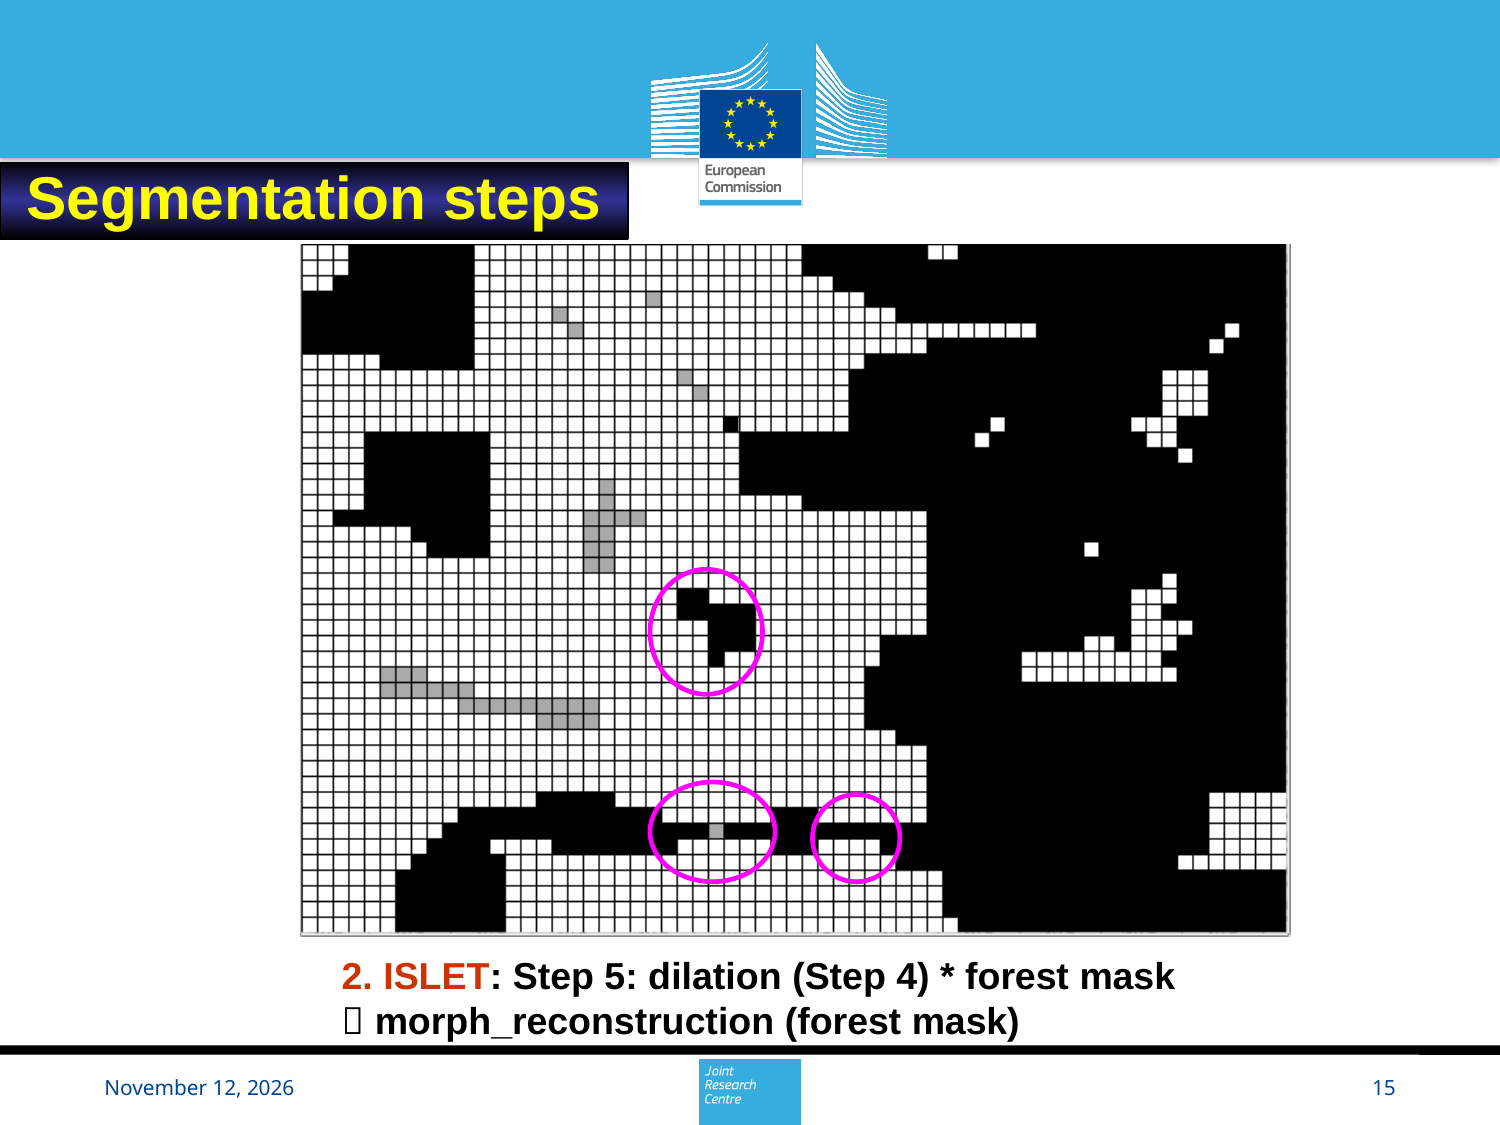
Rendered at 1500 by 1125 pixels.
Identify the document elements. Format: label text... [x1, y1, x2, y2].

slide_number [104, 1074, 455, 1100]
picture [651, 42, 887, 207]
picture [299, 243, 1291, 937]
text_box Segmentation steps [0, 162, 628, 239]
text_box 2. ISLET: Step 5: dilation (Step 4) * forest mask  morph_reconstruction (forest mask) [328, 946, 1200, 1050]
slide_number 15 [1045, 1074, 1396, 1100]
picture [699, 1059, 801, 1125]
